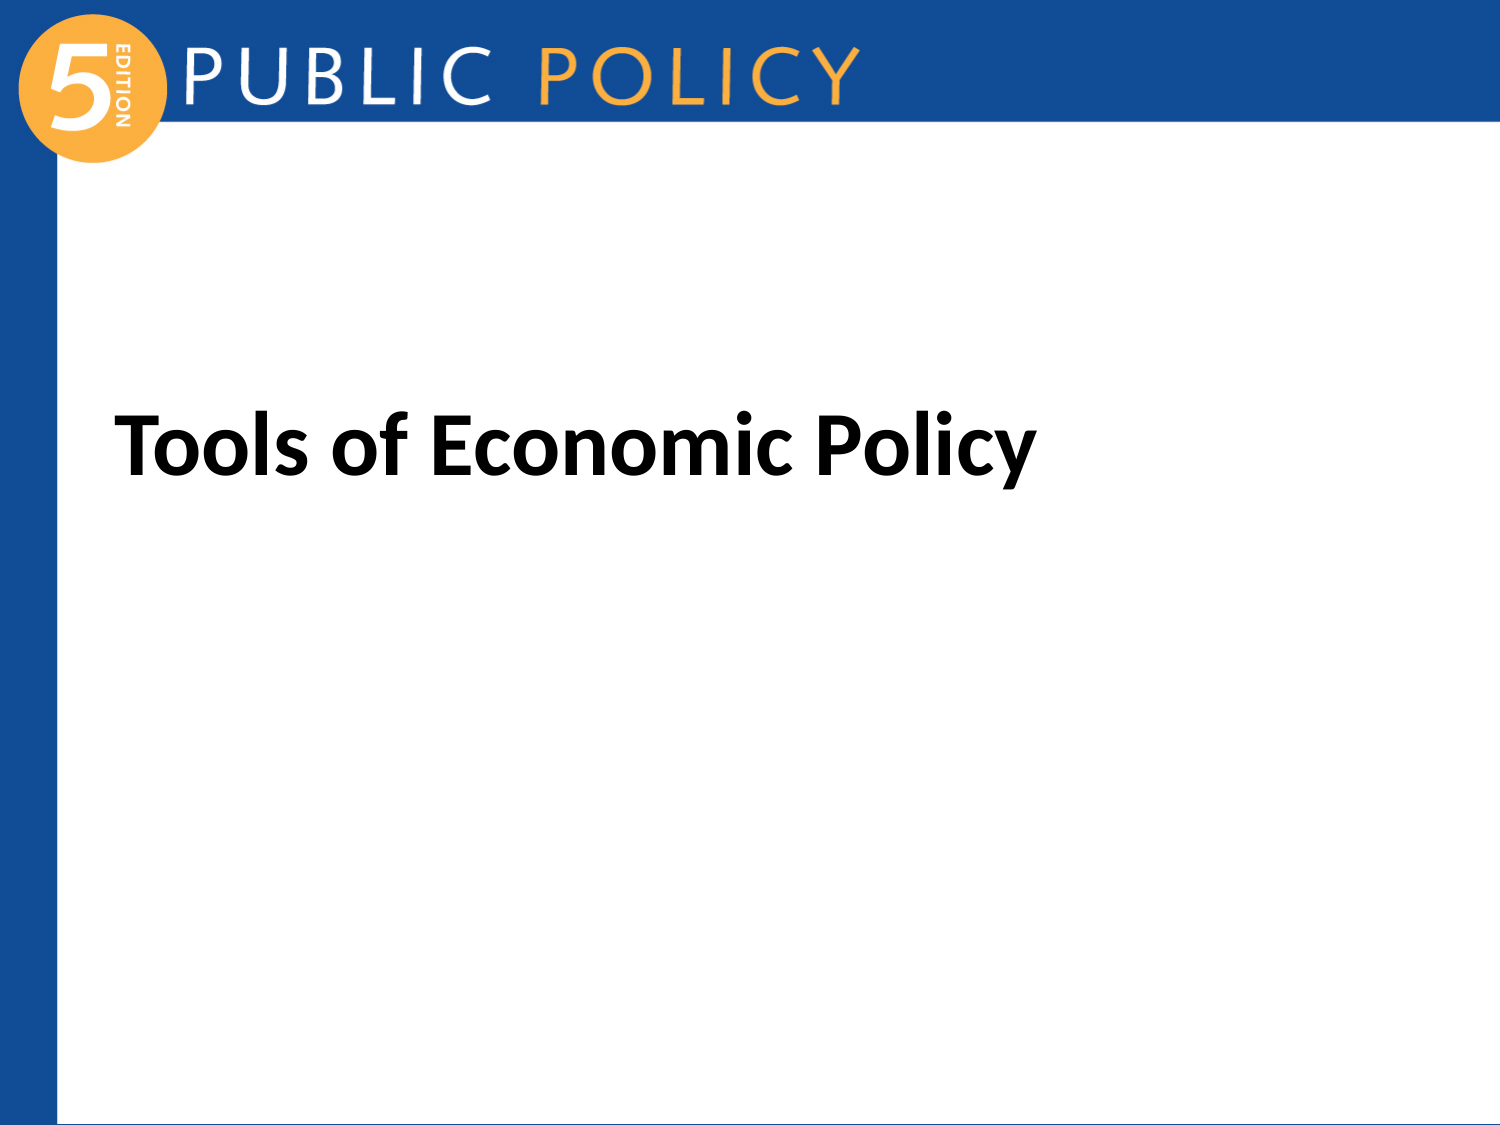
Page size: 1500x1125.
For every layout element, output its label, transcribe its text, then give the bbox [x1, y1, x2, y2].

title Tools of Economic Policy [99, 337, 1394, 555]
picture [0, 0, 1500, 1125]
